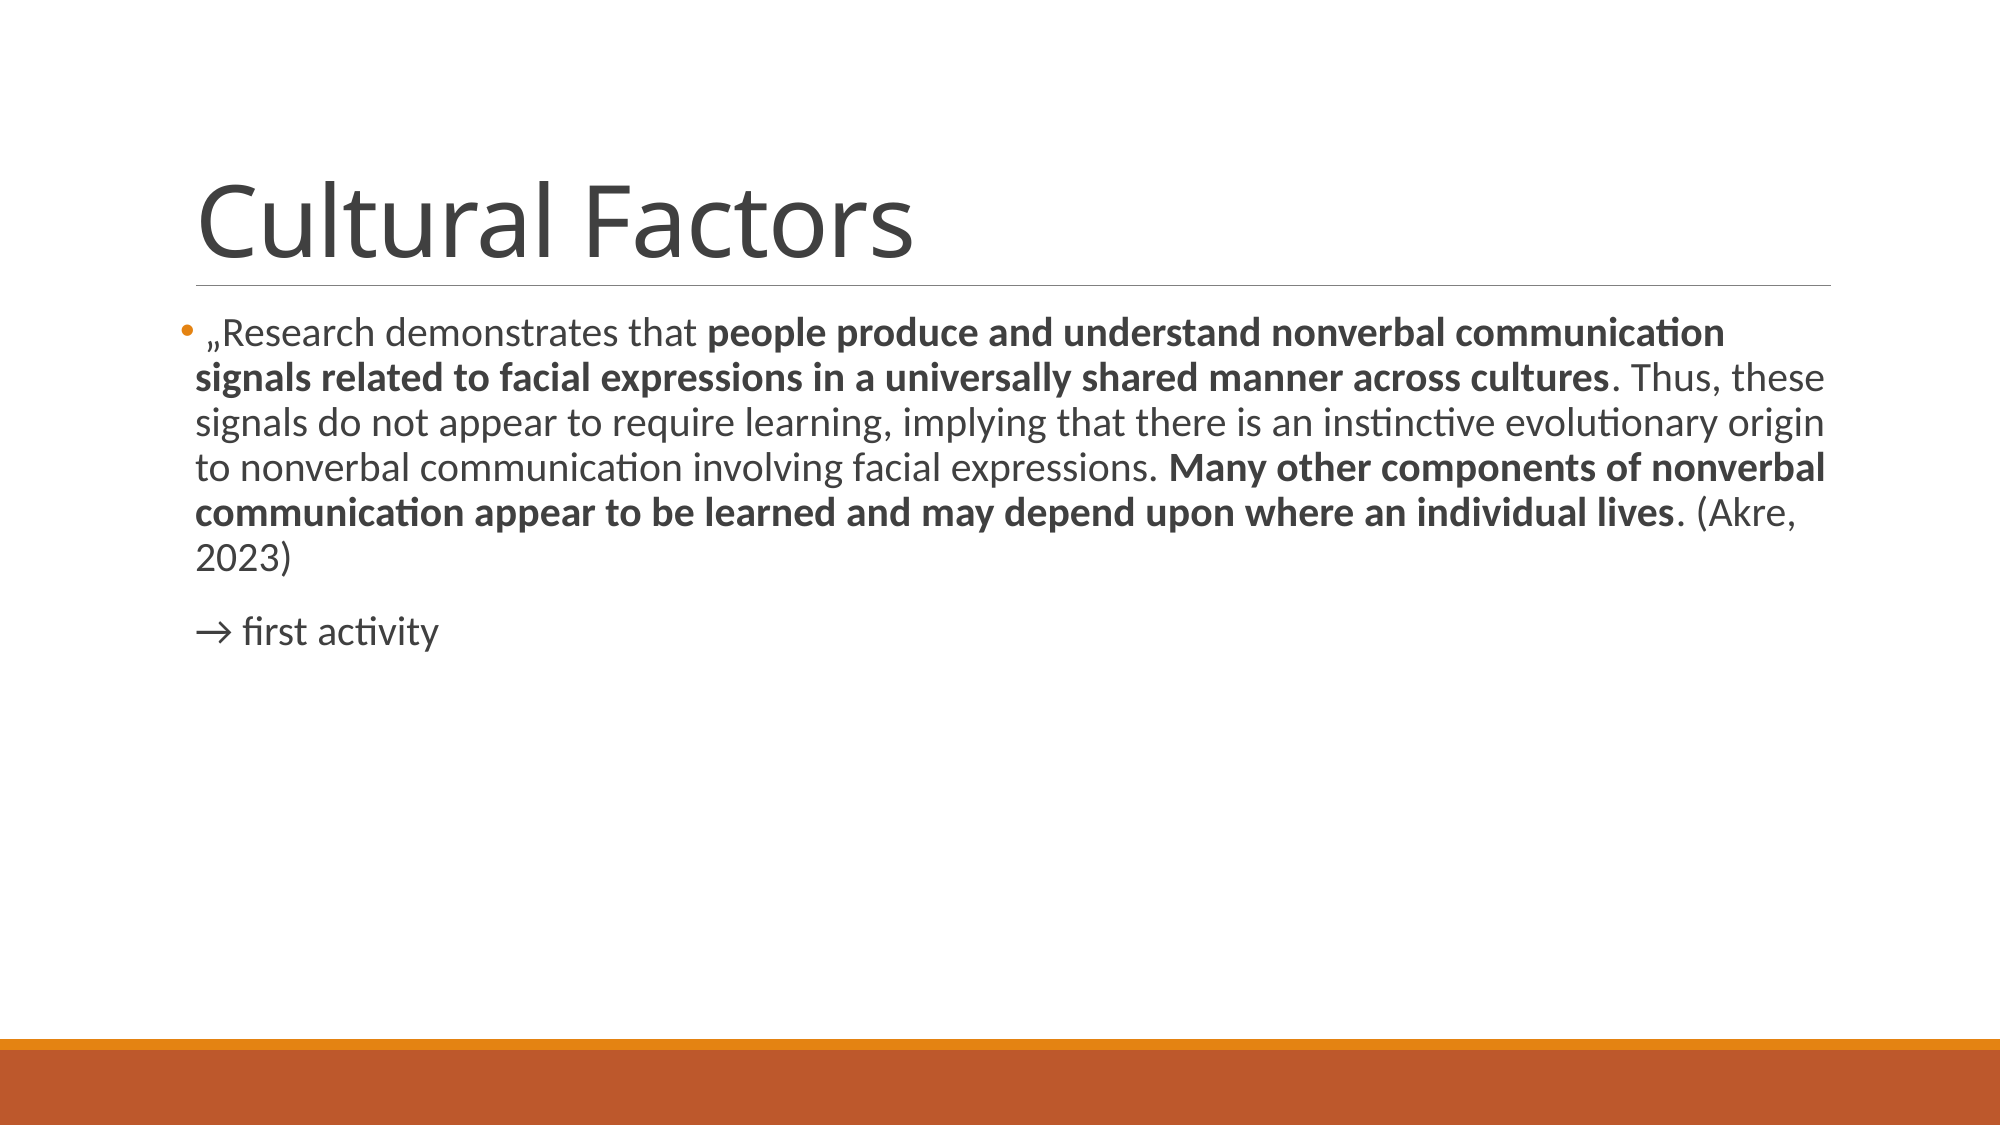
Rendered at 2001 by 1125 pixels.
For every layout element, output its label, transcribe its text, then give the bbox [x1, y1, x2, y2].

list „Research demonstrates that people produce and understand nonverbal communication signals related to facial expressions in a universally shared manner across cultures. Thus, these signals do not appear to require learning, implying that there is an instinctive evolutionary origin to nonverbal communication involving facial expressions. Many other components of nonverbal communication appear to be learned and may depend upon where an individual lives. (Akre, 2023) → first activity [180, 302, 1830, 963]
title Cultural Factors [180, 47, 1830, 285]
